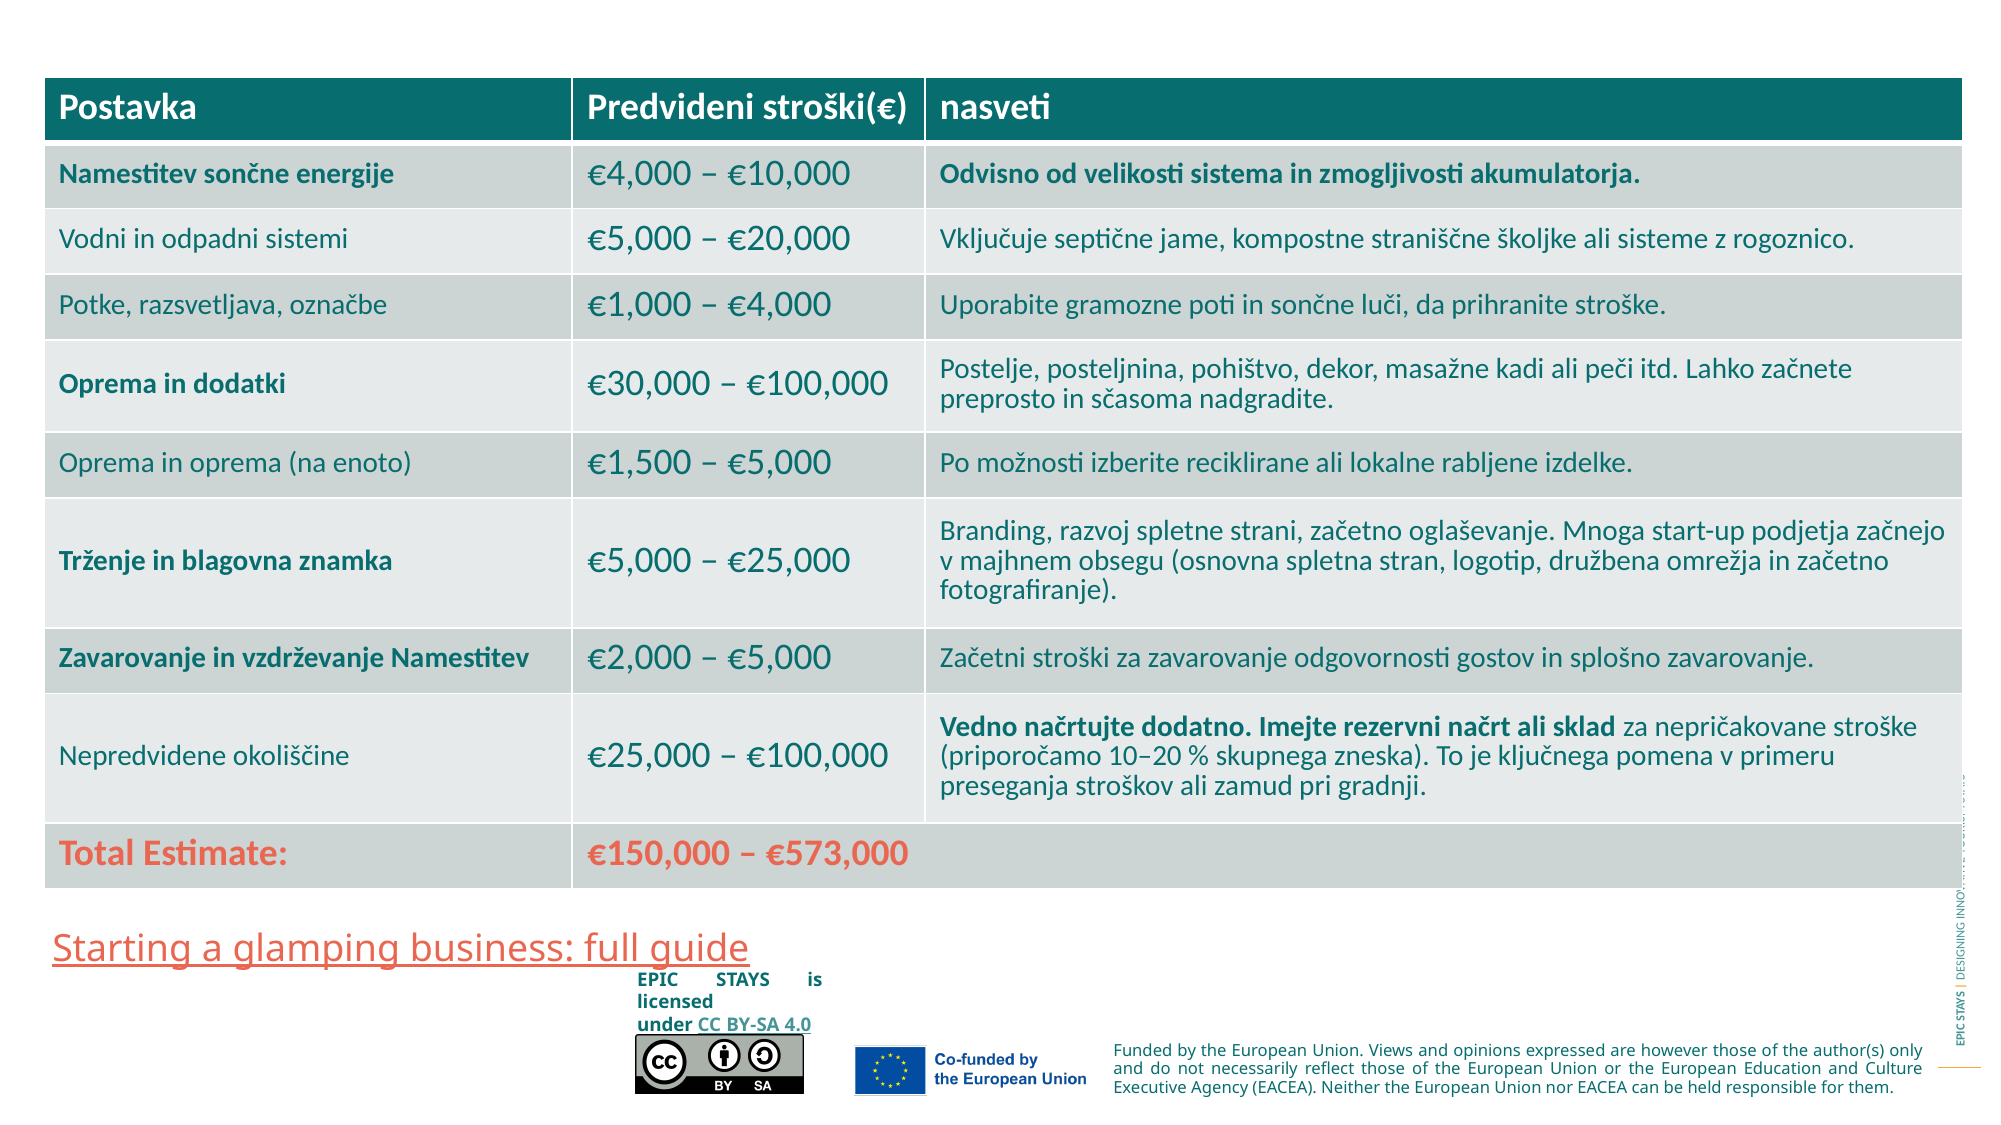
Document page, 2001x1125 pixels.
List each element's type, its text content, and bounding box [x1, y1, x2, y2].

table_header nasveti [926, 78, 1962, 140]
table_cell €4,000 – €10,000 [573, 146, 924, 208]
table_cell Uporabite gramozne poti in sončne luči, da prihranite stroške. [926, 275, 1962, 339]
table_cell Nepredvidene okoliščine [45, 694, 571, 822]
table_cell Oprema in oprema (na enoto) [45, 433, 571, 497]
text_box Funded by the European Union. Views and opinions expressed are however those of the author(s) only and do not necessarily reflect those of the European Union or the European Education and Culture Executive Agency (EACEA). Neither the European Union nor EACEA can be held responsible for them. [1098, 1034, 1939, 1104]
table_cell Začetni stroški za zavarovanje odgovornosti gostov in splošno zavarovanje. [926, 629, 1962, 693]
table_cell €1,000 – €4,000 [573, 275, 924, 339]
table_cell Zavarovanje in vzdrževanje Namestitev [45, 629, 571, 693]
table_cell Total Estimate: [45, 824, 571, 873]
table_cell Vodni in odpadni sistemi [45, 209, 571, 273]
picture [852, 1044, 1104, 1097]
table_cell €25,000 – €100,000 [573, 694, 924, 822]
table_cell Po možnosti izberite reciklirane ali lokalne rabljene izdelke. [926, 433, 1962, 497]
table_cell Potke, razsvetljava, označbe [45, 275, 571, 339]
table_cell Oprema in dodatki [45, 341, 571, 431]
table_cell €5,000 – €25,000 [573, 499, 924, 627]
table_cell €1,500 – €5,000 [573, 433, 924, 497]
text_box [622, 972, 837, 1094]
table_cell Postelje, posteljnina, pohištvo, dekor, masažne kadi ali peči itd. Lahko začnete preprosto in sčasoma nadgradite. [926, 341, 1962, 431]
table_cell Vključuje septične jame, kompostne straniščne školjke ali sisteme z rogoznico. [926, 209, 1962, 273]
table_cell Vedno načrtujte dodatno. Imejte rezervni načrt ali sklad za nepričakovane stroške (priporočamo 10–20 % skupnega zneska). To je ključnega pomena v primeru preseganja stroškov ali zamud pri gradnji. [926, 694, 1962, 822]
table_cell €150,000 – €573,000 [573, 824, 1962, 888]
table_cell €2,000 – €5,000 [573, 629, 924, 693]
table_cell Odvisno od velikosti sistema in zmogljivosti akumulatorja. [926, 146, 1962, 208]
table_cell €5,000 – €20,000 [573, 209, 924, 273]
table_header Predvideni stroški(€) [573, 78, 924, 140]
table_header Postavka [45, 78, 571, 140]
table_cell €30,000 – €100,000 [573, 341, 924, 431]
table_cell Trženje in blagovna znamka [45, 499, 571, 627]
table_cell Namestitev sončne energije [45, 146, 571, 208]
text_box Starting a glamping business: full guide [37, 873, 1038, 983]
table_cell Branding, razvoj spletne strani, začetno oglaševanje. Mnoga start-up podjetja začnejo v majhnem obsegu (osnovna spletna stran, logotip, družbena omrežja in začetno fotografiranje). [926, 499, 1962, 627]
